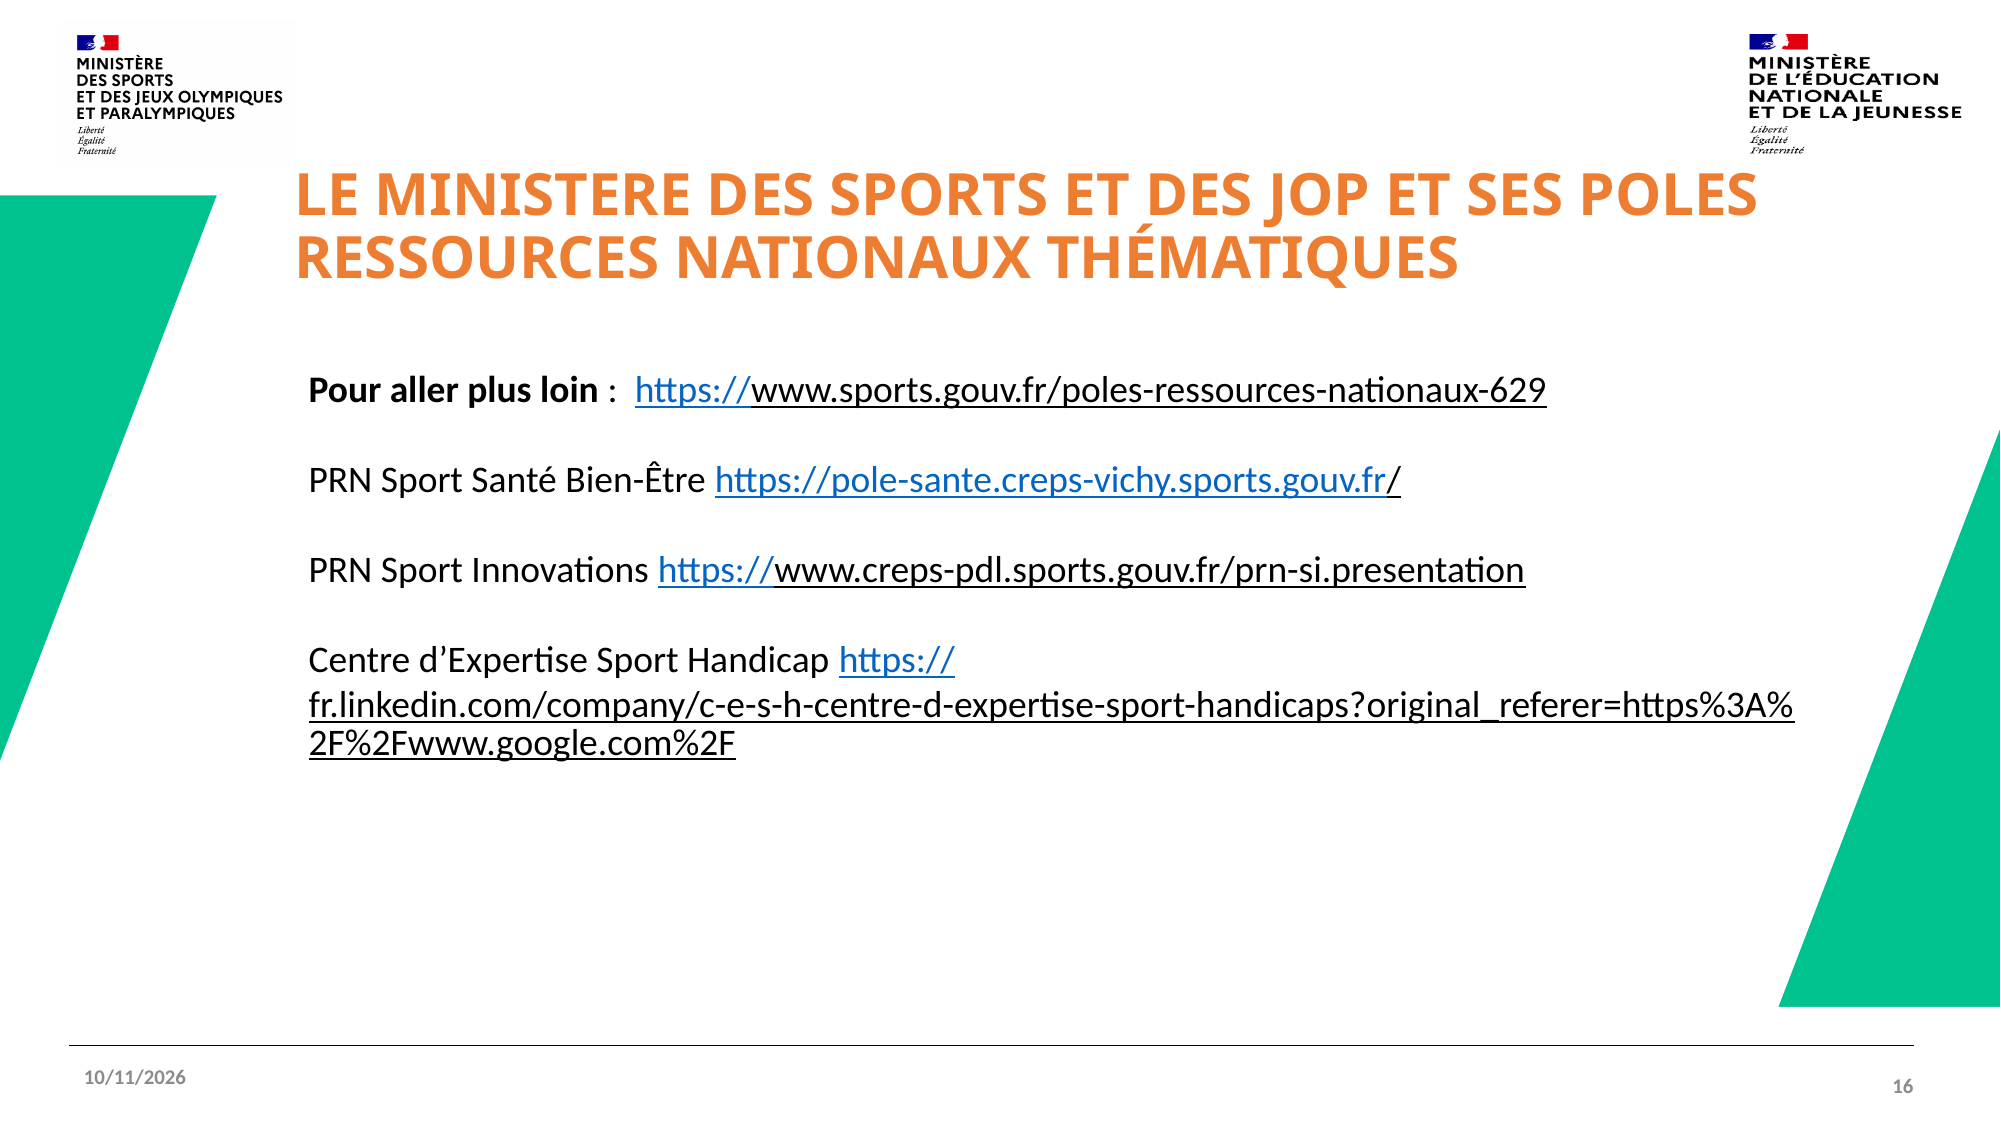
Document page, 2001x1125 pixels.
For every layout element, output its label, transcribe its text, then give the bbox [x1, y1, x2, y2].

picture [62, 20, 297, 169]
picture [1749, 34, 1963, 155]
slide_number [69, 1046, 519, 1107]
text_box Pour aller plus loin : https://www.sports.gouv.fr/poles-ressources-nationaux-629 PRN Sport Santé Bien-Être https://pole-sante.creps-vichy.sports.gouv.fr/ PRN Sport Innovations https://www.creps-pdl.sports.gouv.fr/prn-si.presentation Centre d’Expertise Sport Handicap https://fr.linkedin.com/company/c-e-s-h-centre-d-expertise-sport-handicaps?original_referer=https%3A%2F%2Fwww.google.com%2F [293, 357, 1813, 883]
title LE MINISTERE DES SPORTS ET DES JOP ET SES POLES RESSOURCES NATIONAUX Thématiques [279, 154, 1914, 303]
slide_number 16 [1618, 1046, 1914, 1125]
